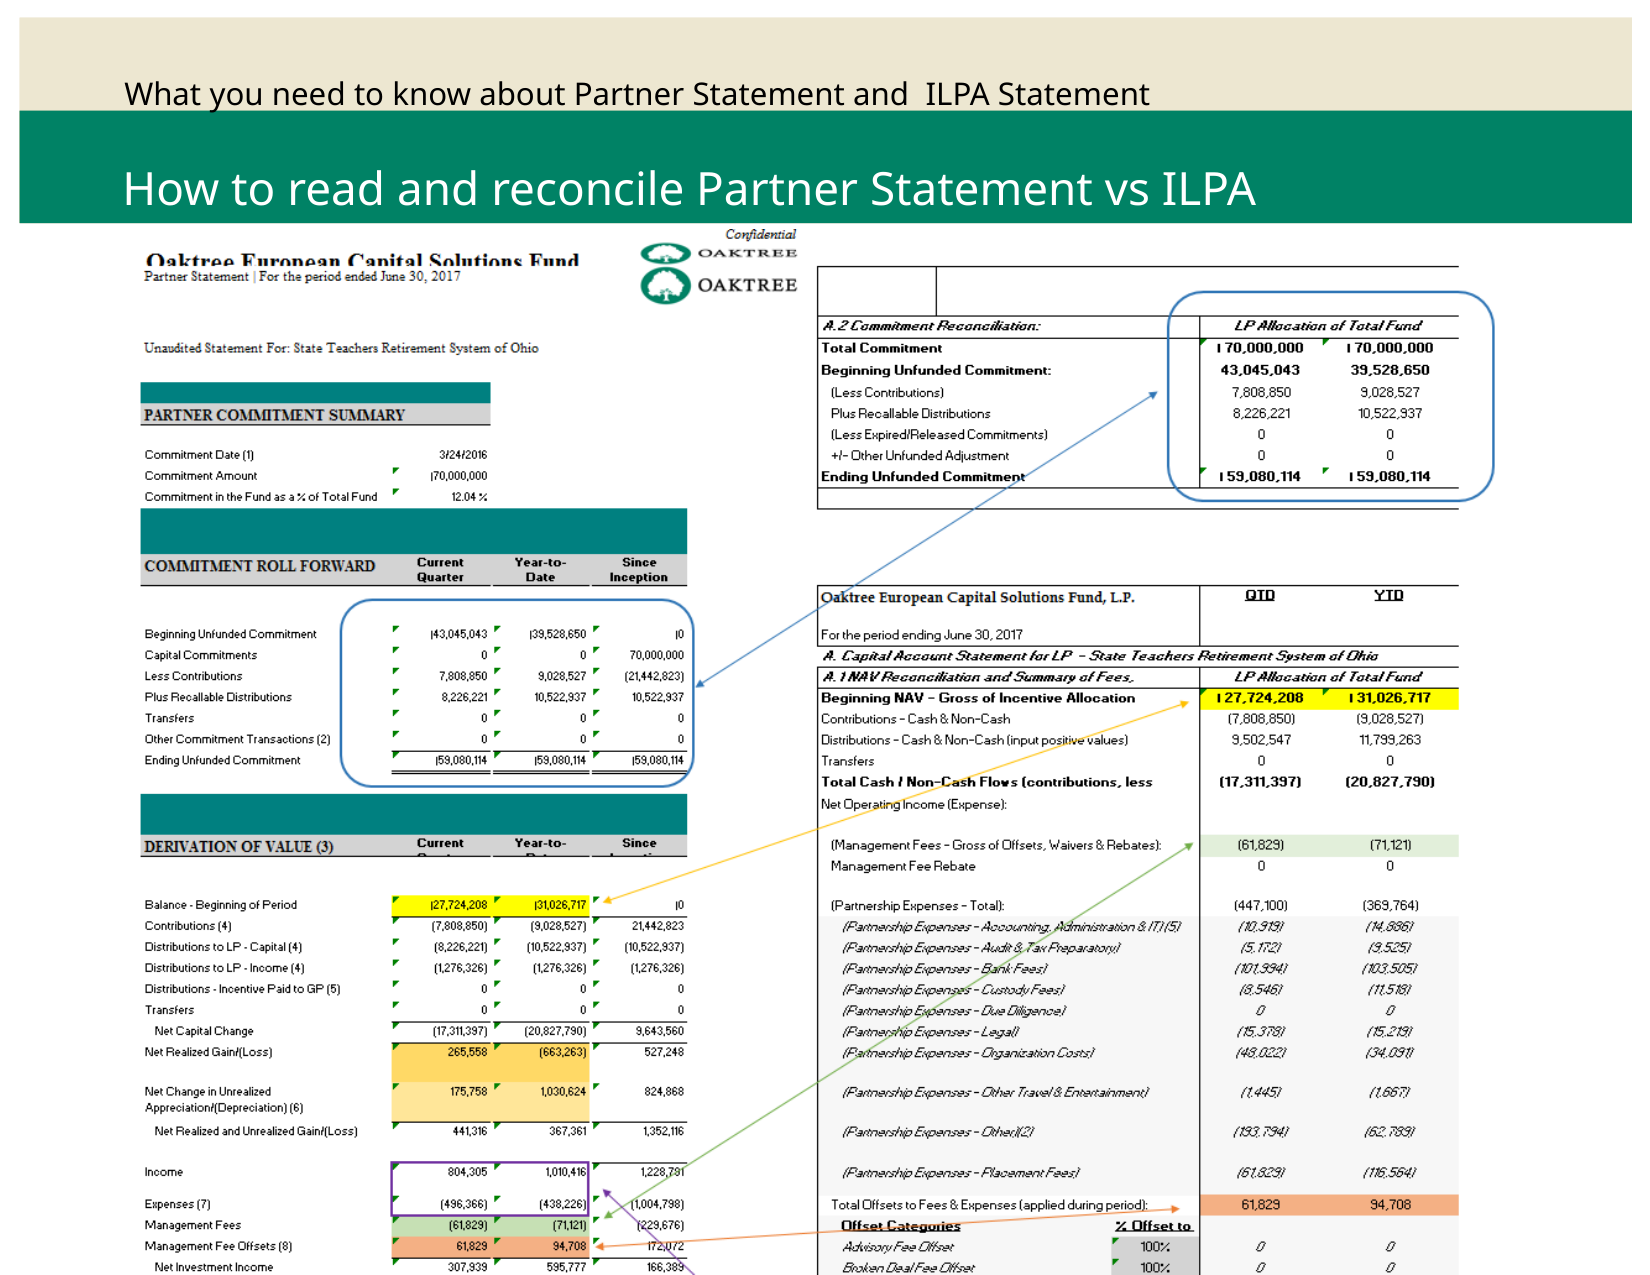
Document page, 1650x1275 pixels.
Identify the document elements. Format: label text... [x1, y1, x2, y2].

picture [137, 228, 1497, 1275]
title How to read and reconcile Partner Statement vs ILPA [105, 142, 1591, 231]
